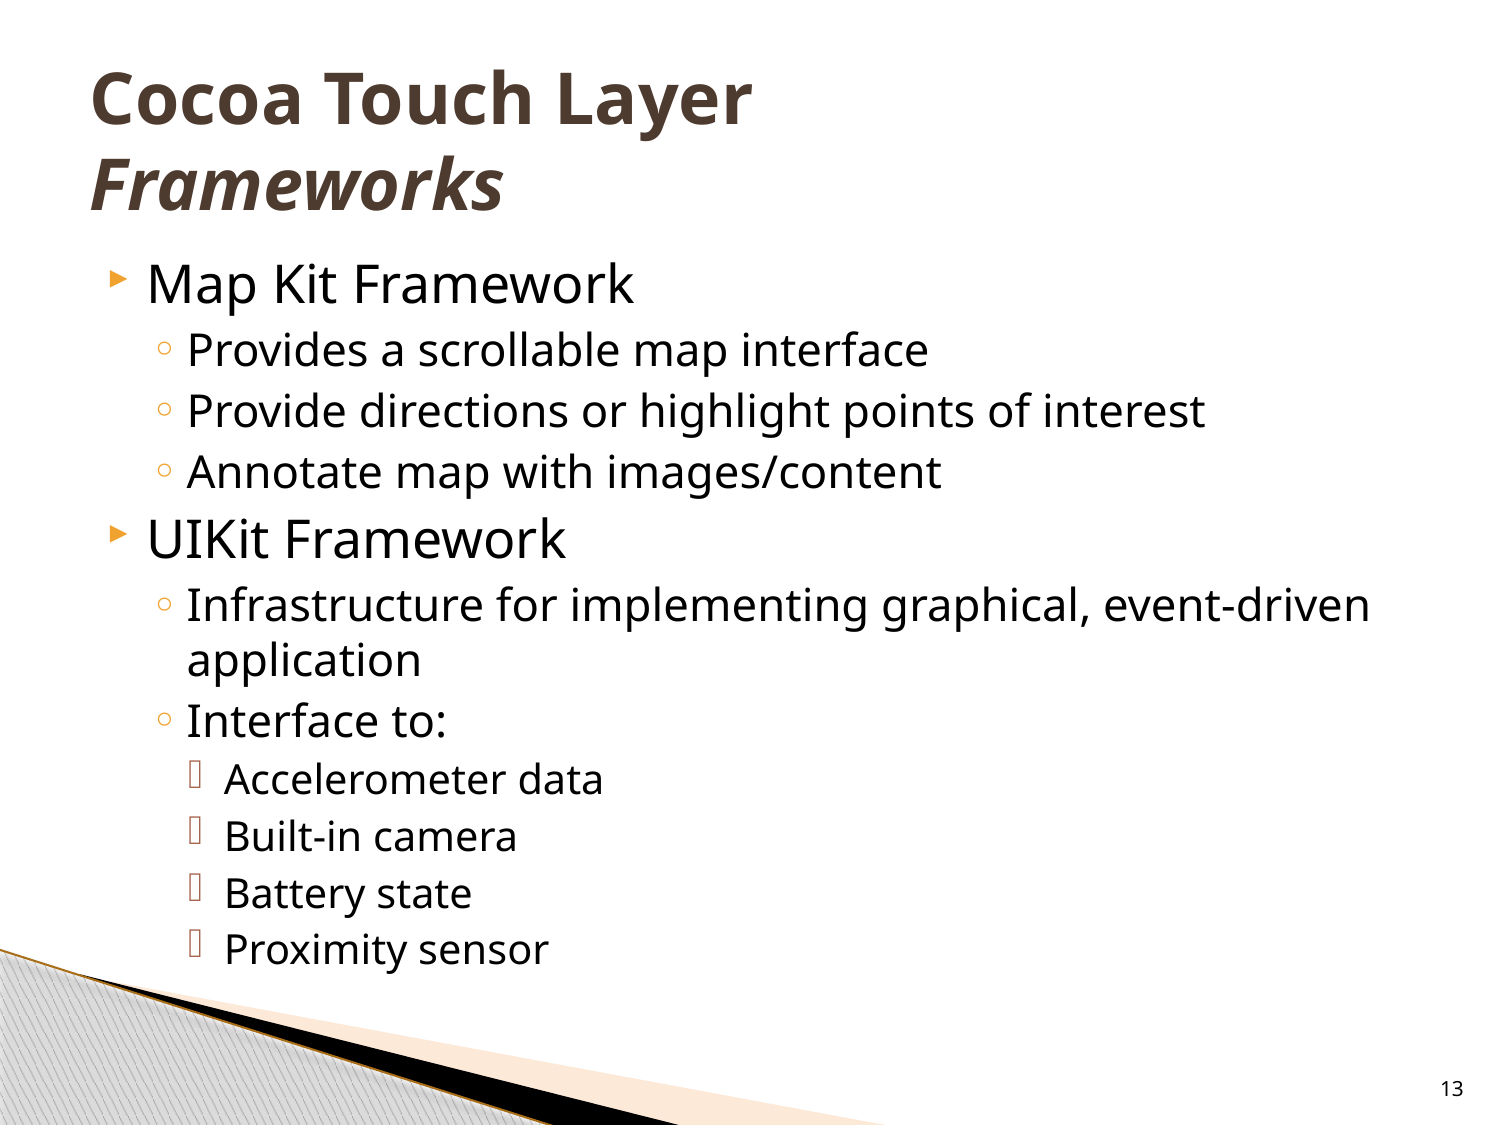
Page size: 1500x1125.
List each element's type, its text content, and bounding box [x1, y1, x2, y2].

list Map Kit Framework Provides a scrollable map interface Provide directions or highlight points of interest Annotate map with images/content UIKit Framework Infrastructure for implementing graphical, event-driven application Interface to: Accelerometer data Built-in camera Battery state Proximity sensor [75, 243, 1425, 986]
title Cocoa Touch Layer Frameworks [75, 45, 1425, 233]
slide_number 13 [1418, 1051, 1479, 1112]
